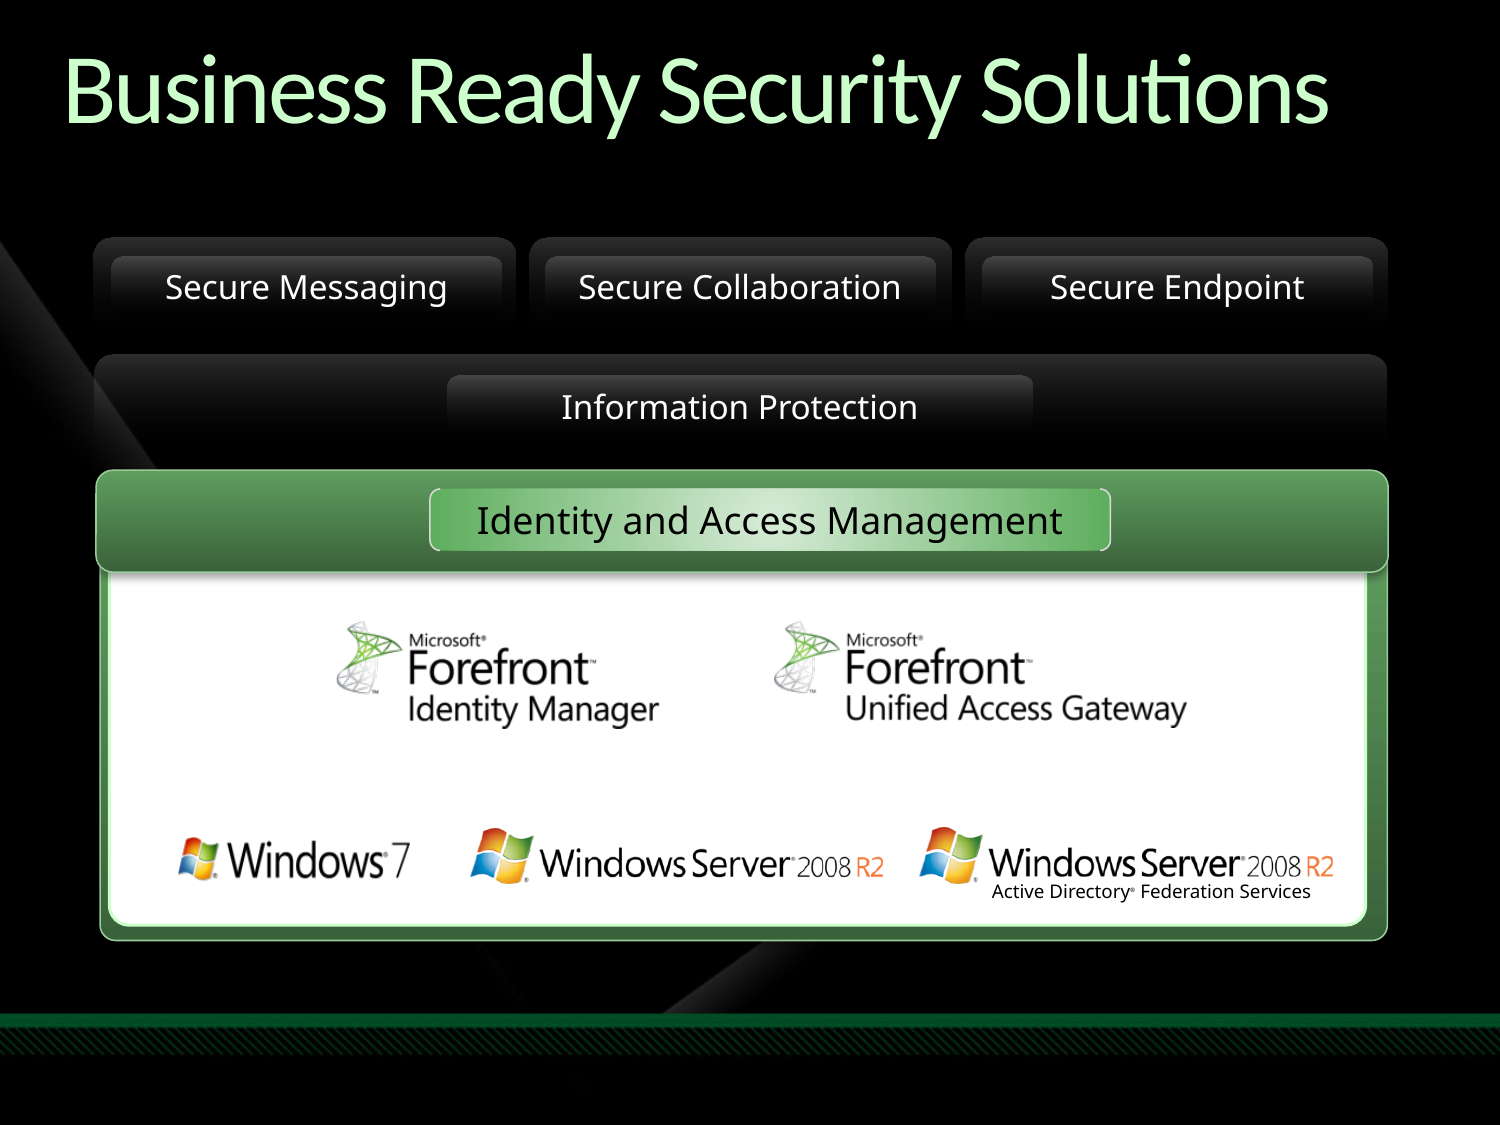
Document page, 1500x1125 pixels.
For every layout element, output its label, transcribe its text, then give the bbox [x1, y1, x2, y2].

text_box Identity and Access Management [429, 488, 1112, 552]
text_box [919, 827, 1371, 912]
text_box [99, 576, 1389, 942]
text_box [95, 469, 1389, 573]
text_box [109, 584, 1366, 926]
text_box Secure Collaboration [545, 256, 936, 318]
text_box [93, 237, 516, 340]
text_box Secure Messaging [111, 256, 502, 318]
text_box Information Protection [447, 375, 1033, 437]
picture [0, 0, 1500, 1125]
title Business Ready Security Solutions [62, 37, 1438, 147]
text_box [965, 237, 1388, 340]
text_box [529, 237, 952, 340]
text_box Secure Endpoint [982, 256, 1373, 318]
text_box [94, 355, 1387, 458]
